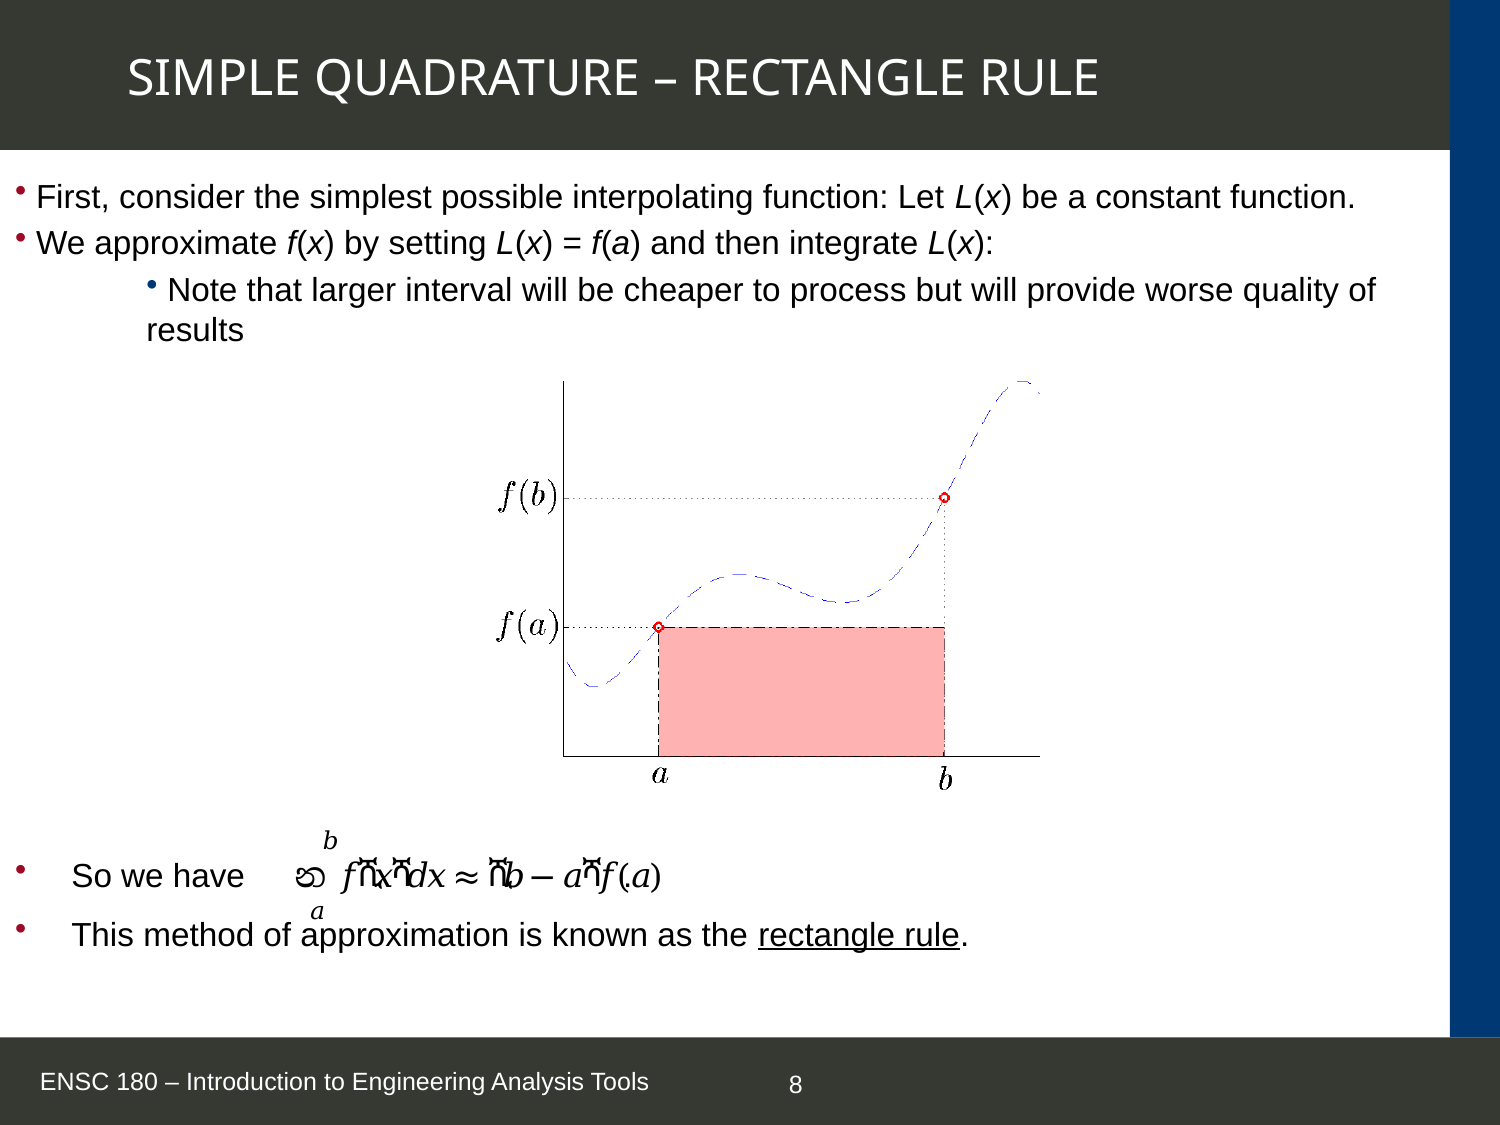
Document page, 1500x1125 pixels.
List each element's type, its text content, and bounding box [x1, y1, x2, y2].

title SIMPLE QUADRATURE – RECTANGLE RULE [112, 37, 1450, 138]
list First, consider the simplest possible interpolating function: Let L(x) be a constant function. We approximate f(x) by setting L(x) = f(a) and then integrate L(x): Note that larger interval will be cheaper to process but will provide worse quality of results So we have . This method of approximation is known as the rectangle rule. [0, 167, 1445, 959]
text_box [275, 828, 683, 958]
picture [483, 346, 1097, 808]
footer ENSC 180 – Introduction to Engineering Analysis Tools [24, 1057, 740, 1113]
